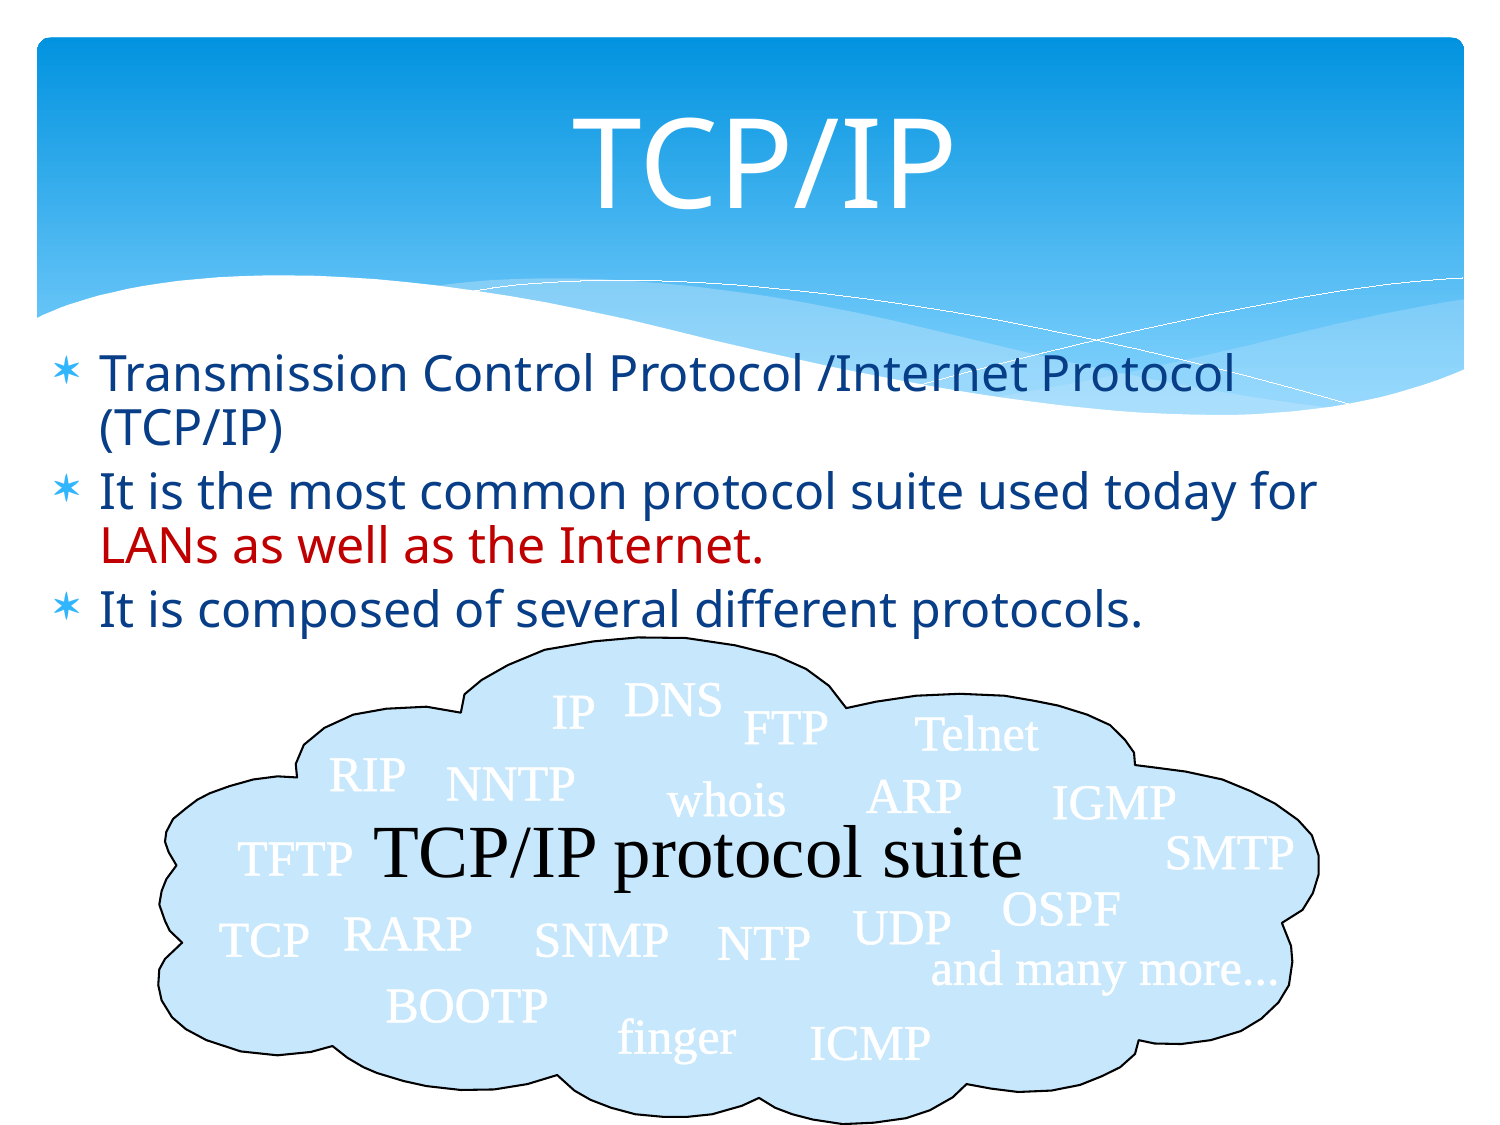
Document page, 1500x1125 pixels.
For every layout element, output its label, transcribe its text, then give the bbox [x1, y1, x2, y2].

list Transmission Control Protocol /Internet Protocol (TCP/IP) It is the most common protocol suite used today for LANs as well as the Internet. It is composed of several different protocols. [39, 340, 1390, 754]
title TCP/IP [75, 55, 1425, 261]
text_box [158, 637, 1320, 1125]
